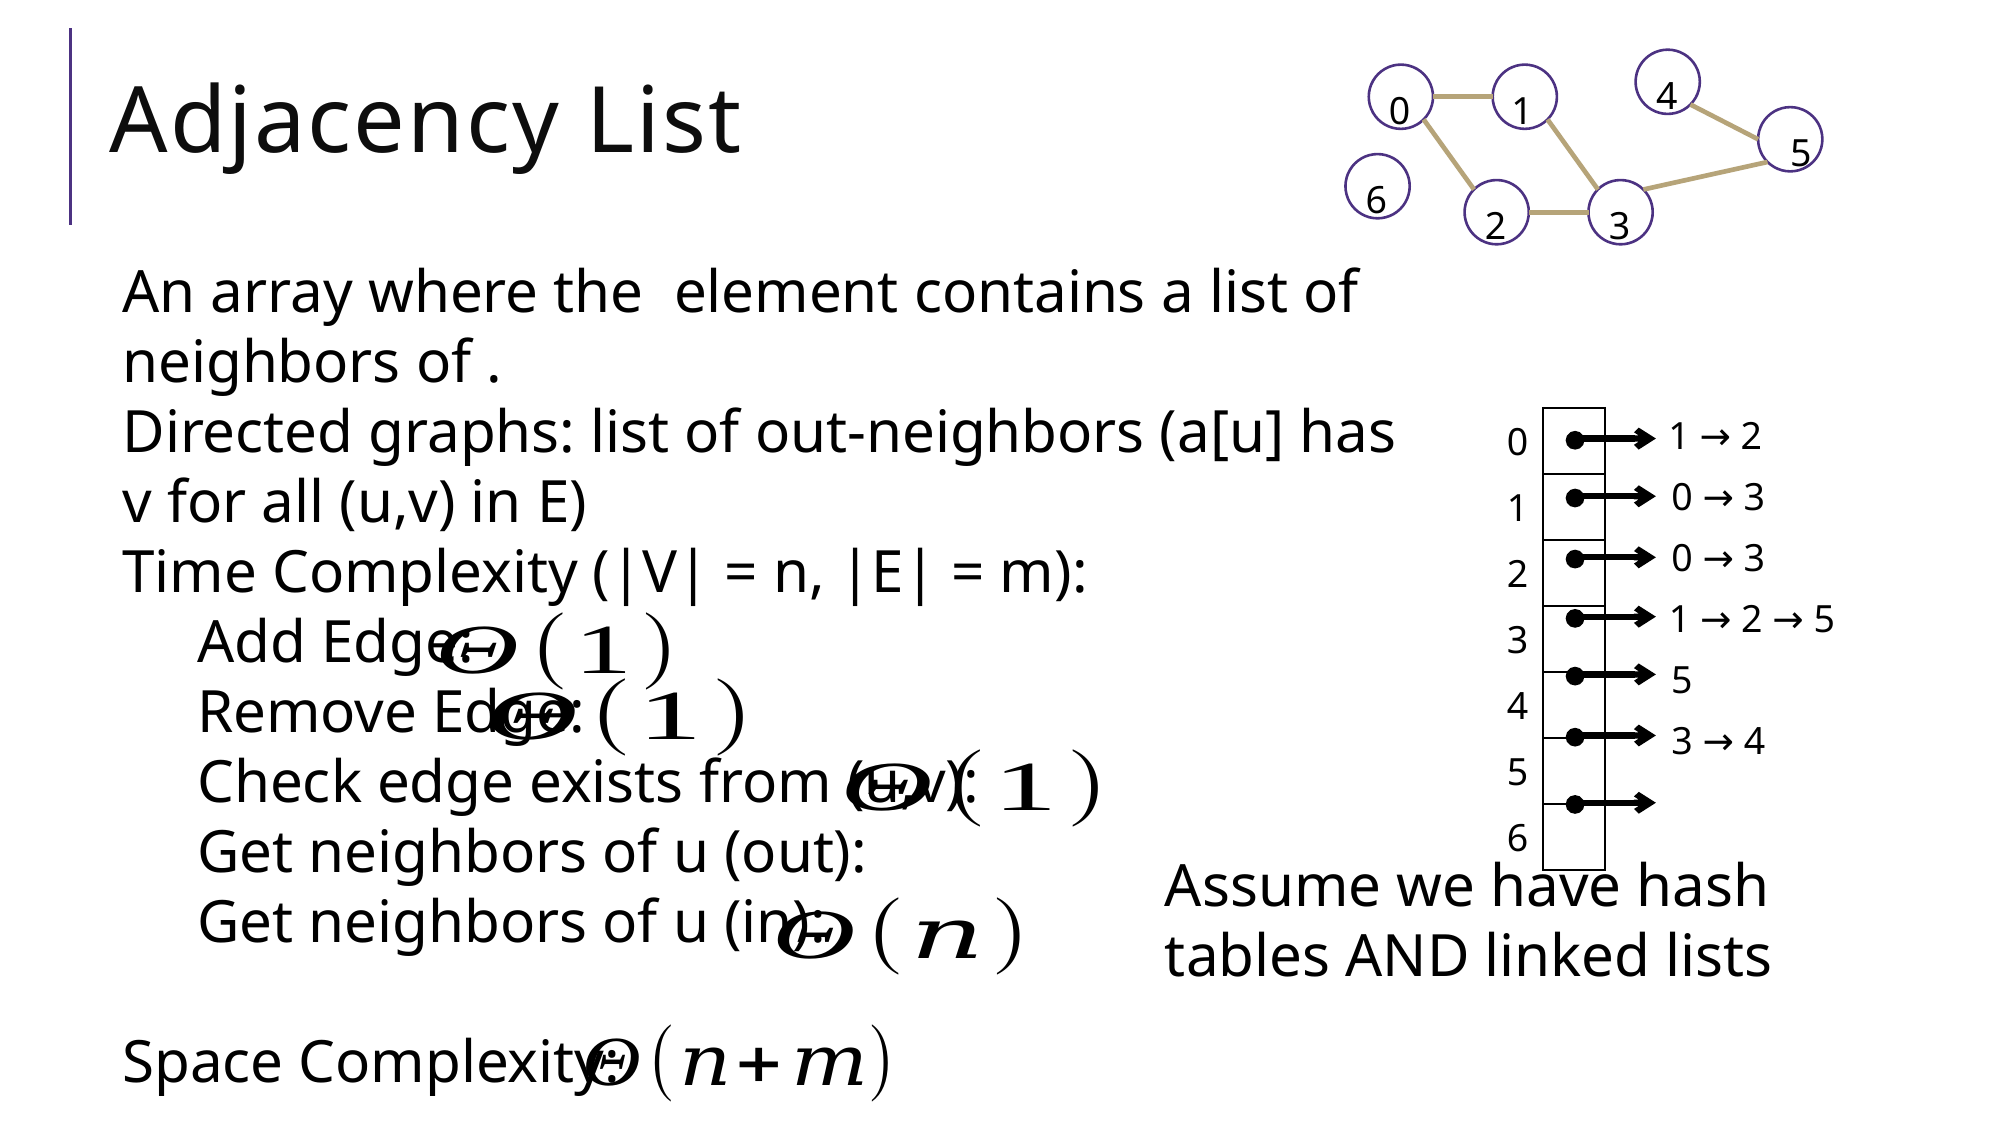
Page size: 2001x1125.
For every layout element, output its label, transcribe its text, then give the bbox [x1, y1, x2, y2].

table_cell 3 [1481, 606, 1542, 672]
table_cell 2 [1481, 540, 1542, 606]
text_box 0 → 3 [1656, 465, 1780, 526]
table_cell [1544, 673, 1604, 737]
text_box Assume we have hash tables AND linked lists [1150, 841, 1828, 996]
table_cell [1544, 541, 1604, 605]
text_box 0 → 3 [1656, 526, 1780, 587]
table_cell [1544, 475, 1604, 539]
table_cell 6 [1481, 804, 1542, 841]
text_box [1565, 608, 1657, 628]
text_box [1565, 666, 1657, 686]
table_cell 5 [1481, 738, 1542, 804]
table_header 0 [1481, 408, 1542, 474]
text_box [1565, 727, 1657, 747]
table_cell 1 [1481, 474, 1542, 540]
text_box 1 → 2 → 5 [1653, 587, 1850, 648]
table_cell [1544, 805, 1604, 841]
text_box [1565, 488, 1657, 508]
text_box 1 → 2 [1653, 404, 1778, 465]
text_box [1345, 49, 1823, 245]
table_header [1544, 409, 1604, 473]
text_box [1565, 549, 1657, 569]
table_cell [1544, 607, 1604, 671]
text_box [1565, 430, 1657, 450]
title Adjacency List [94, 43, 1930, 210]
text_box 3 → 4 [1656, 709, 1781, 770]
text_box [1565, 794, 1657, 815]
table_cell 4 [1481, 672, 1542, 738]
text_box 5 [1656, 648, 1708, 709]
table_cell [1544, 739, 1604, 803]
